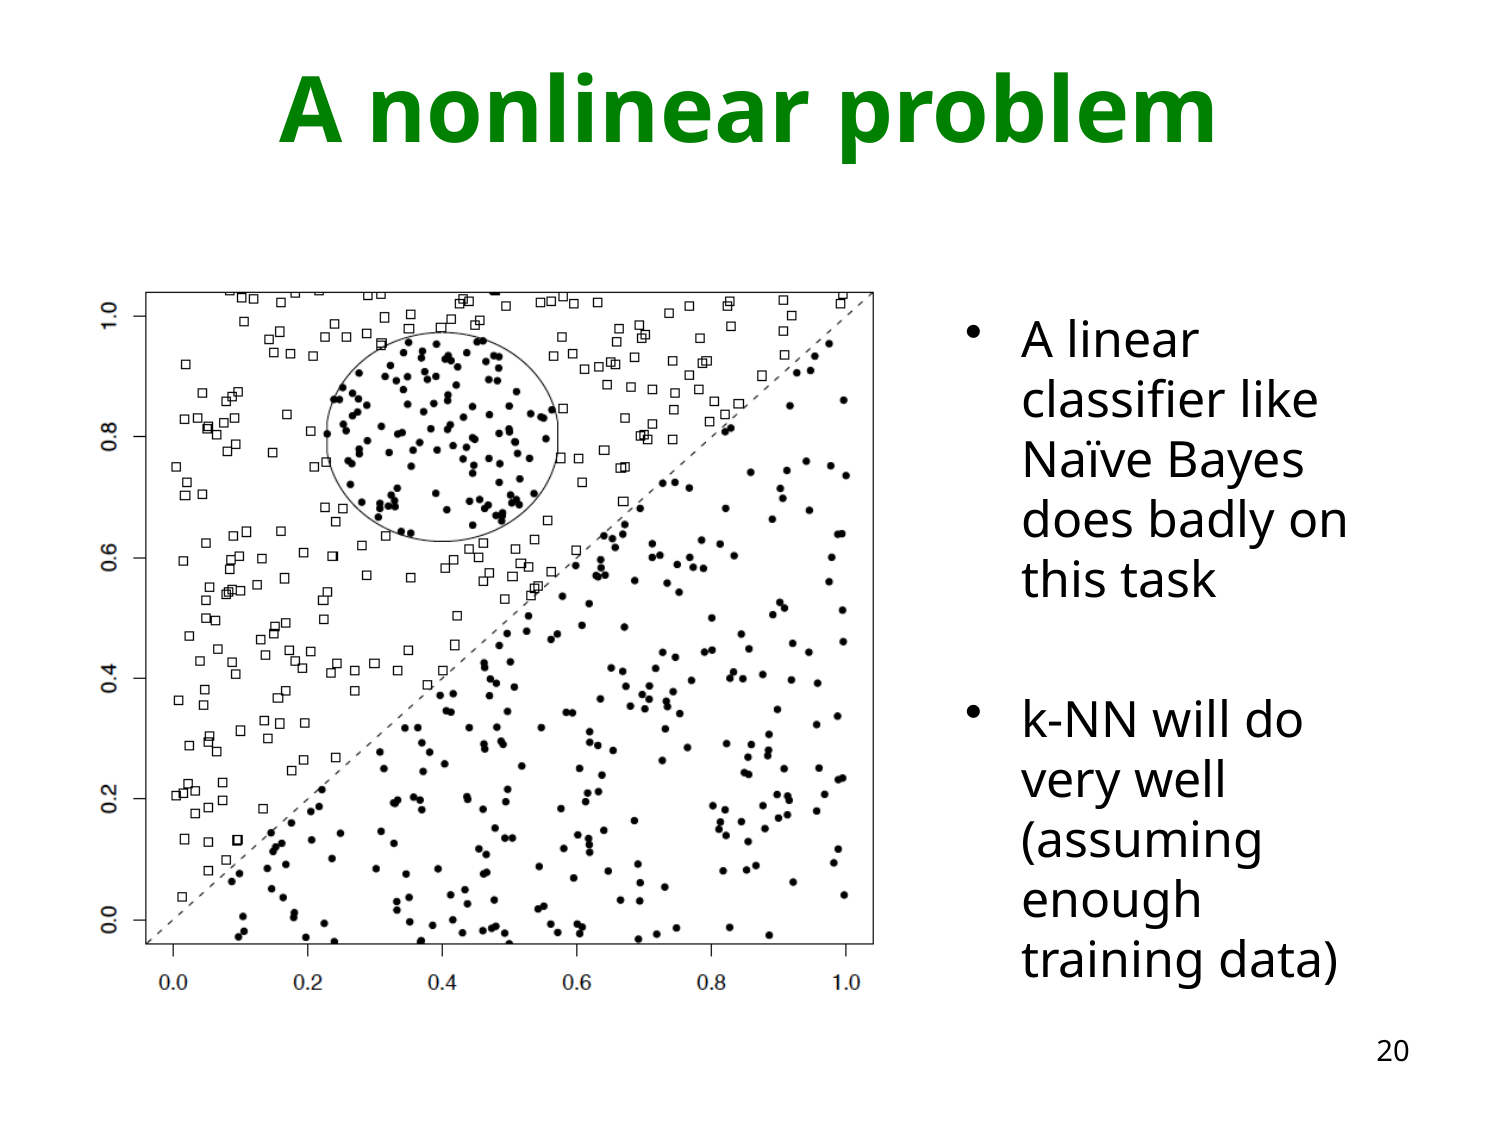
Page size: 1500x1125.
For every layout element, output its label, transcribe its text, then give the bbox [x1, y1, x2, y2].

title A nonlinear problem [74, 12, 1426, 201]
picture [87, 274, 893, 1004]
list A linear classifier like Naïve Bayes does badly on this task k-NN will do very well (assuming enough training data) [949, 299, 1388, 1088]
slide_number 20 [1074, 1024, 1426, 1103]
